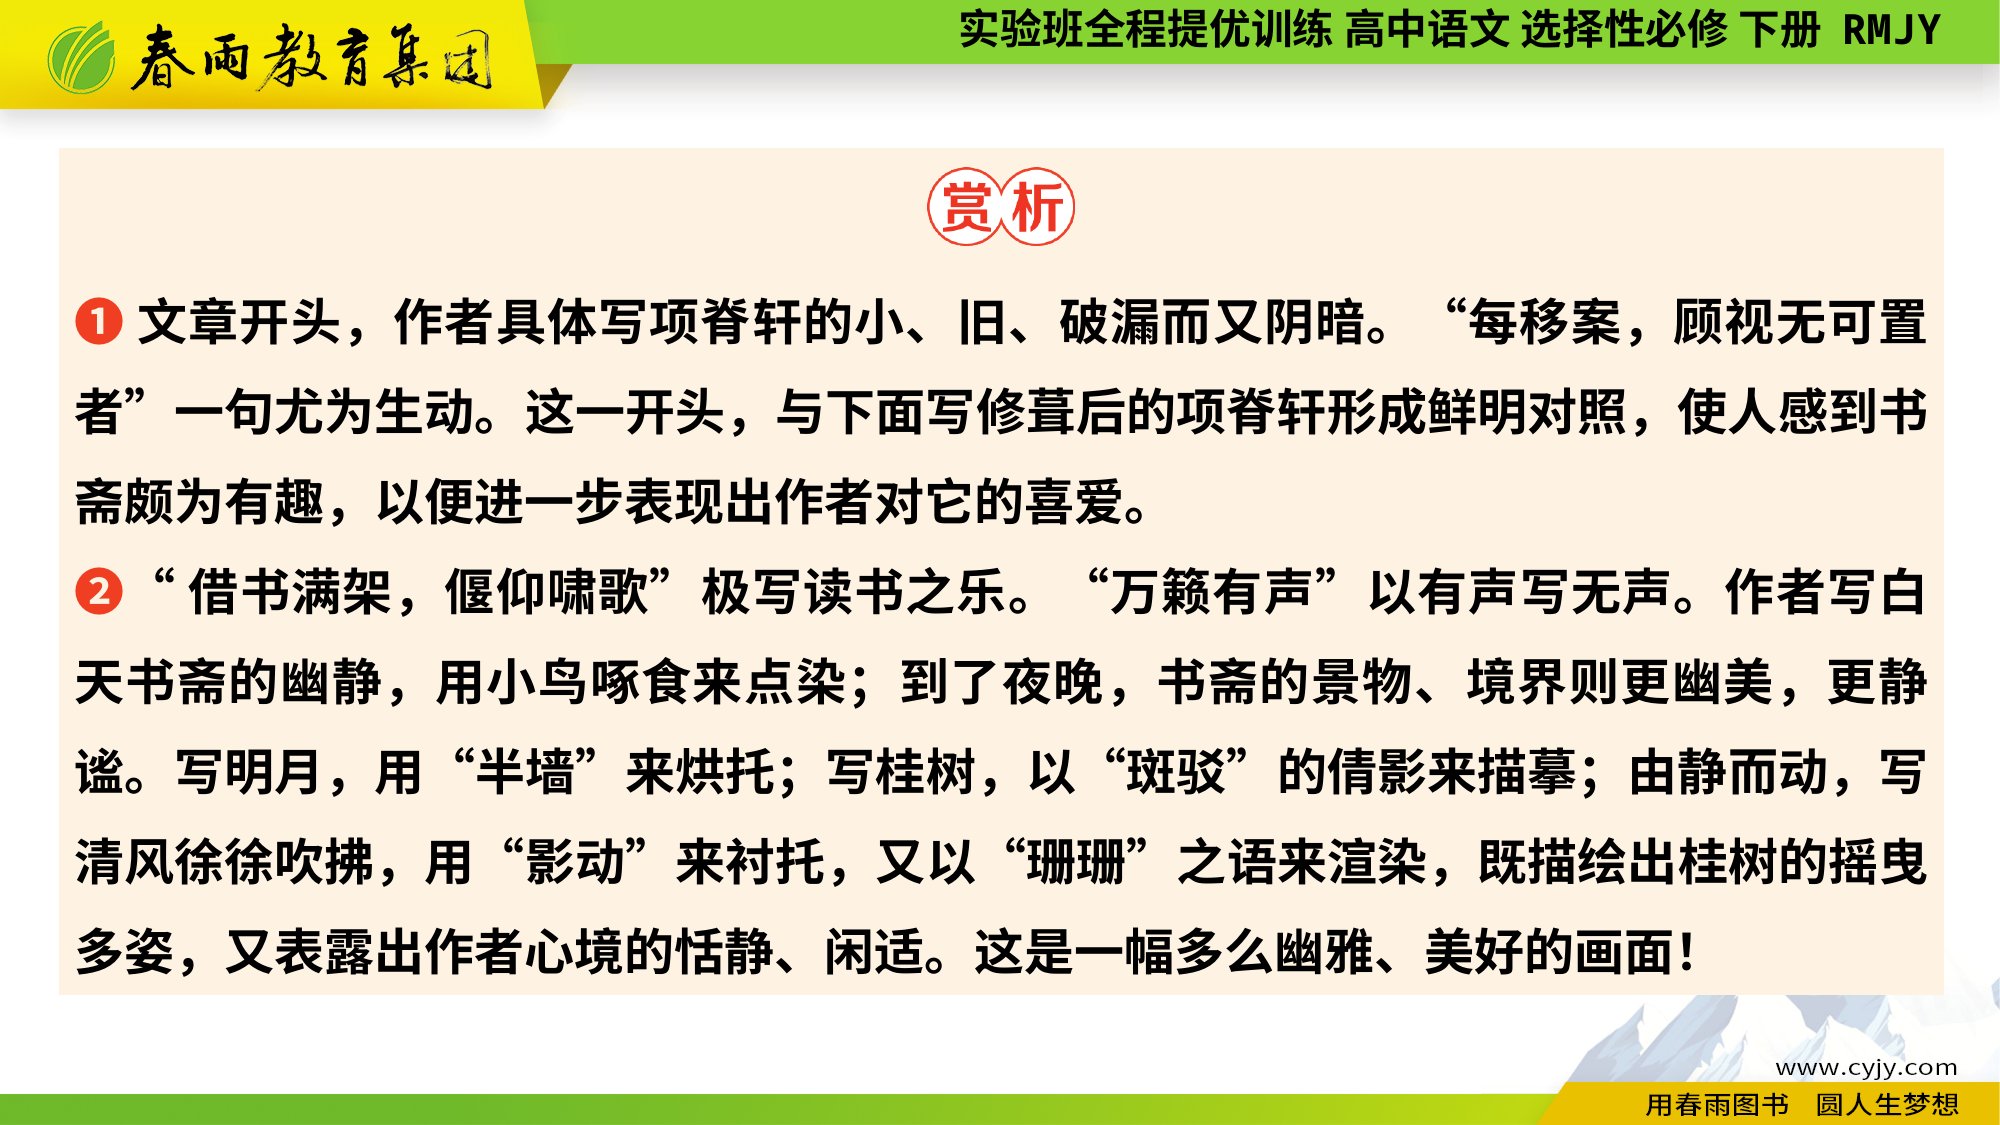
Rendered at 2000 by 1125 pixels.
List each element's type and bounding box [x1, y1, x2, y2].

text_box [58, 148, 1944, 996]
picture [0, 0, 2000, 1125]
